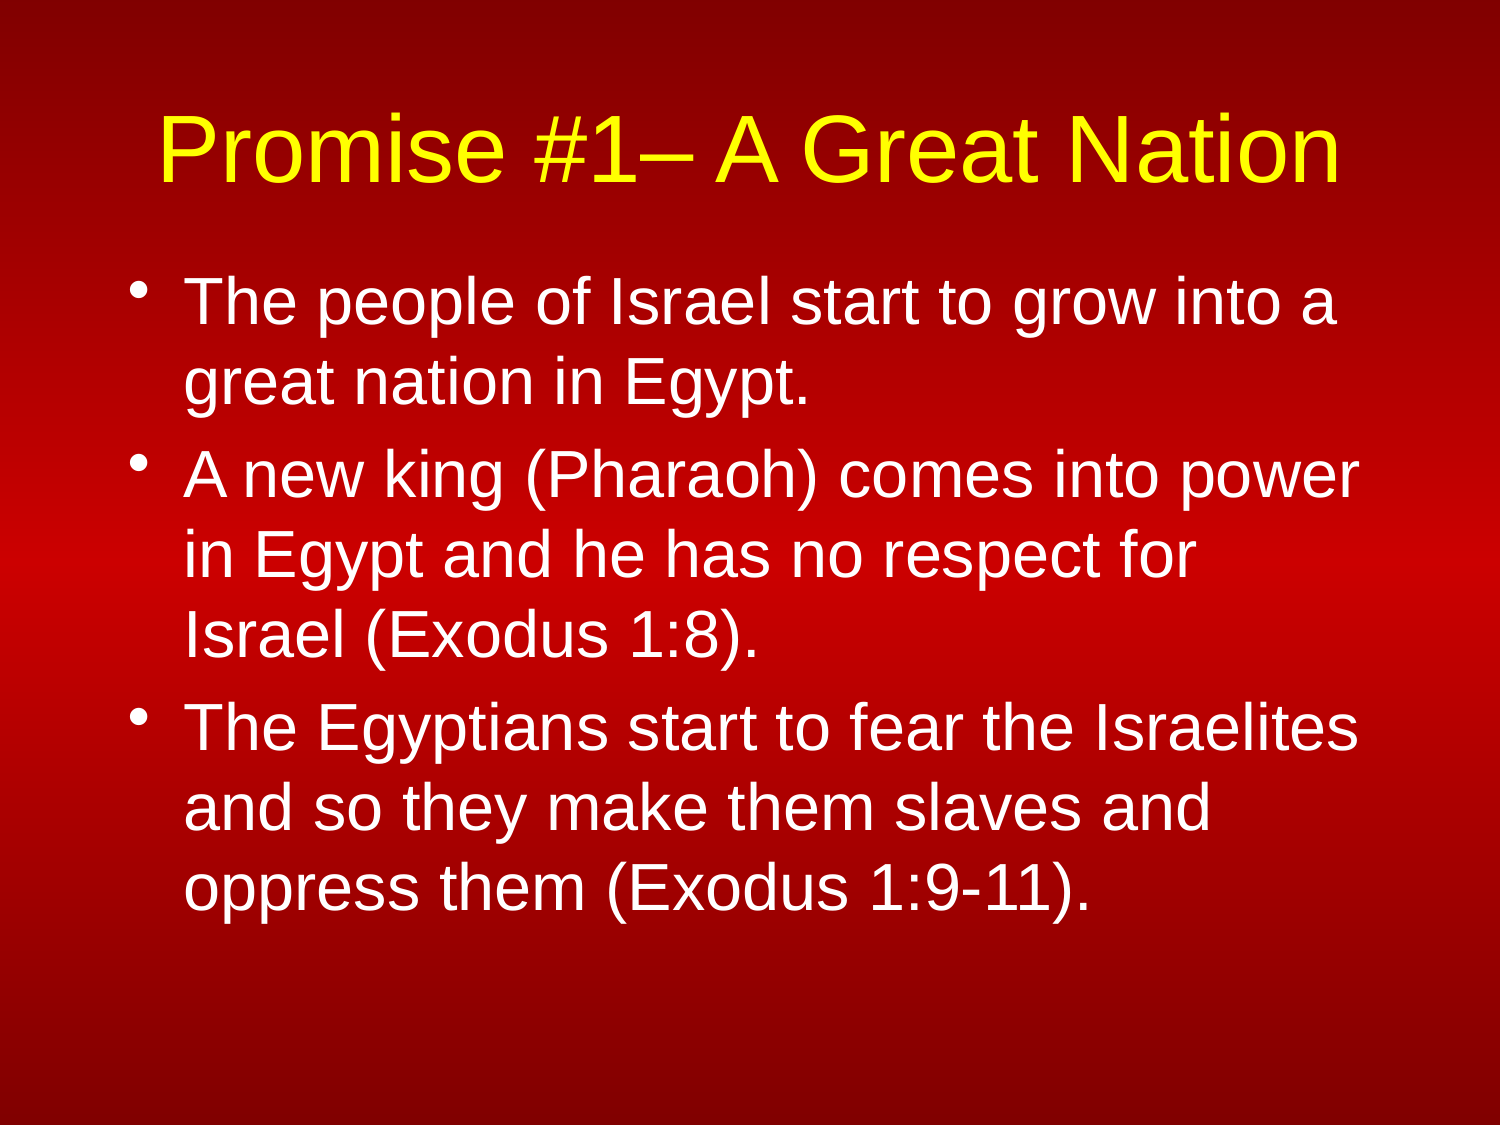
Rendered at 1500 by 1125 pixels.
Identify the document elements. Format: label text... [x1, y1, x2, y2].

list The people of Israel start to grow into a great nation in Egypt. A new king (Pharaoh) comes into power in Egypt and he has no respect for Israel (Exodus 1:8). The Egyptians start to fear the Israelites and so they make them slaves and oppress them (Exodus 1:9-11). [112, 249, 1388, 963]
title Promise #1– A Great Nation [37, 50, 1463, 238]
